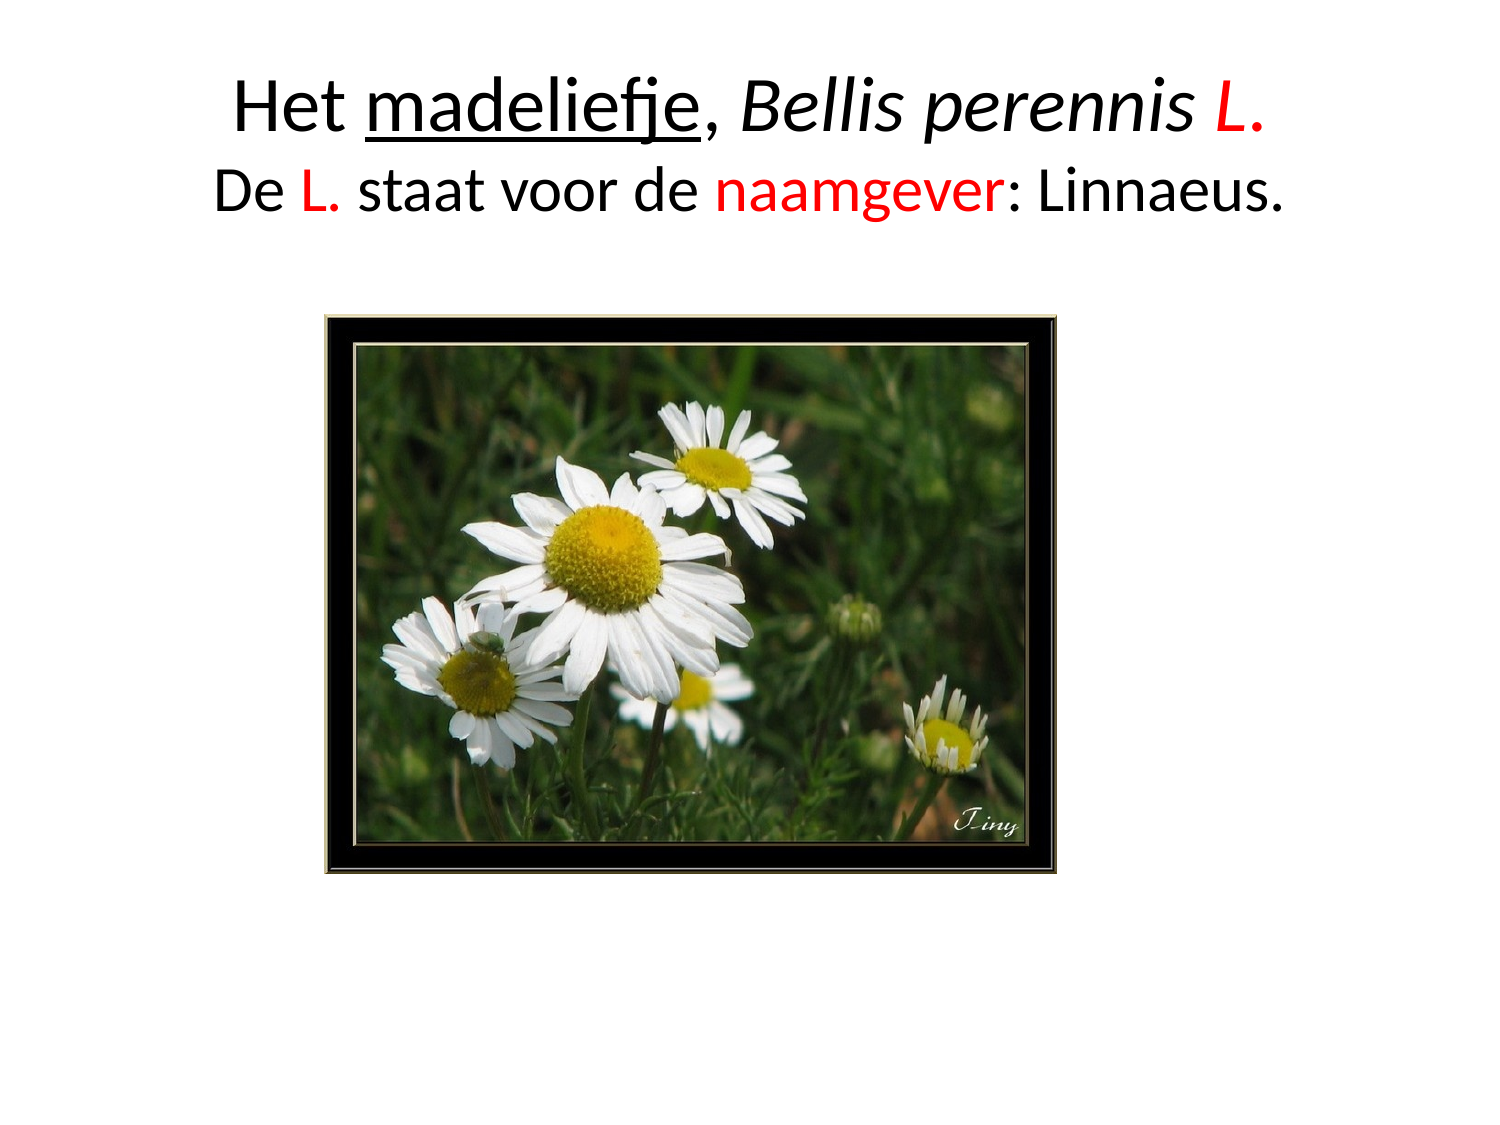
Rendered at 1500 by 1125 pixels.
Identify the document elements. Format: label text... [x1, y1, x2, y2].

title Het madeliefje, Bellis perennis L. De L. staat voor de naamgever: Linnaeus. [75, 45, 1425, 233]
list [324, 314, 1058, 874]
